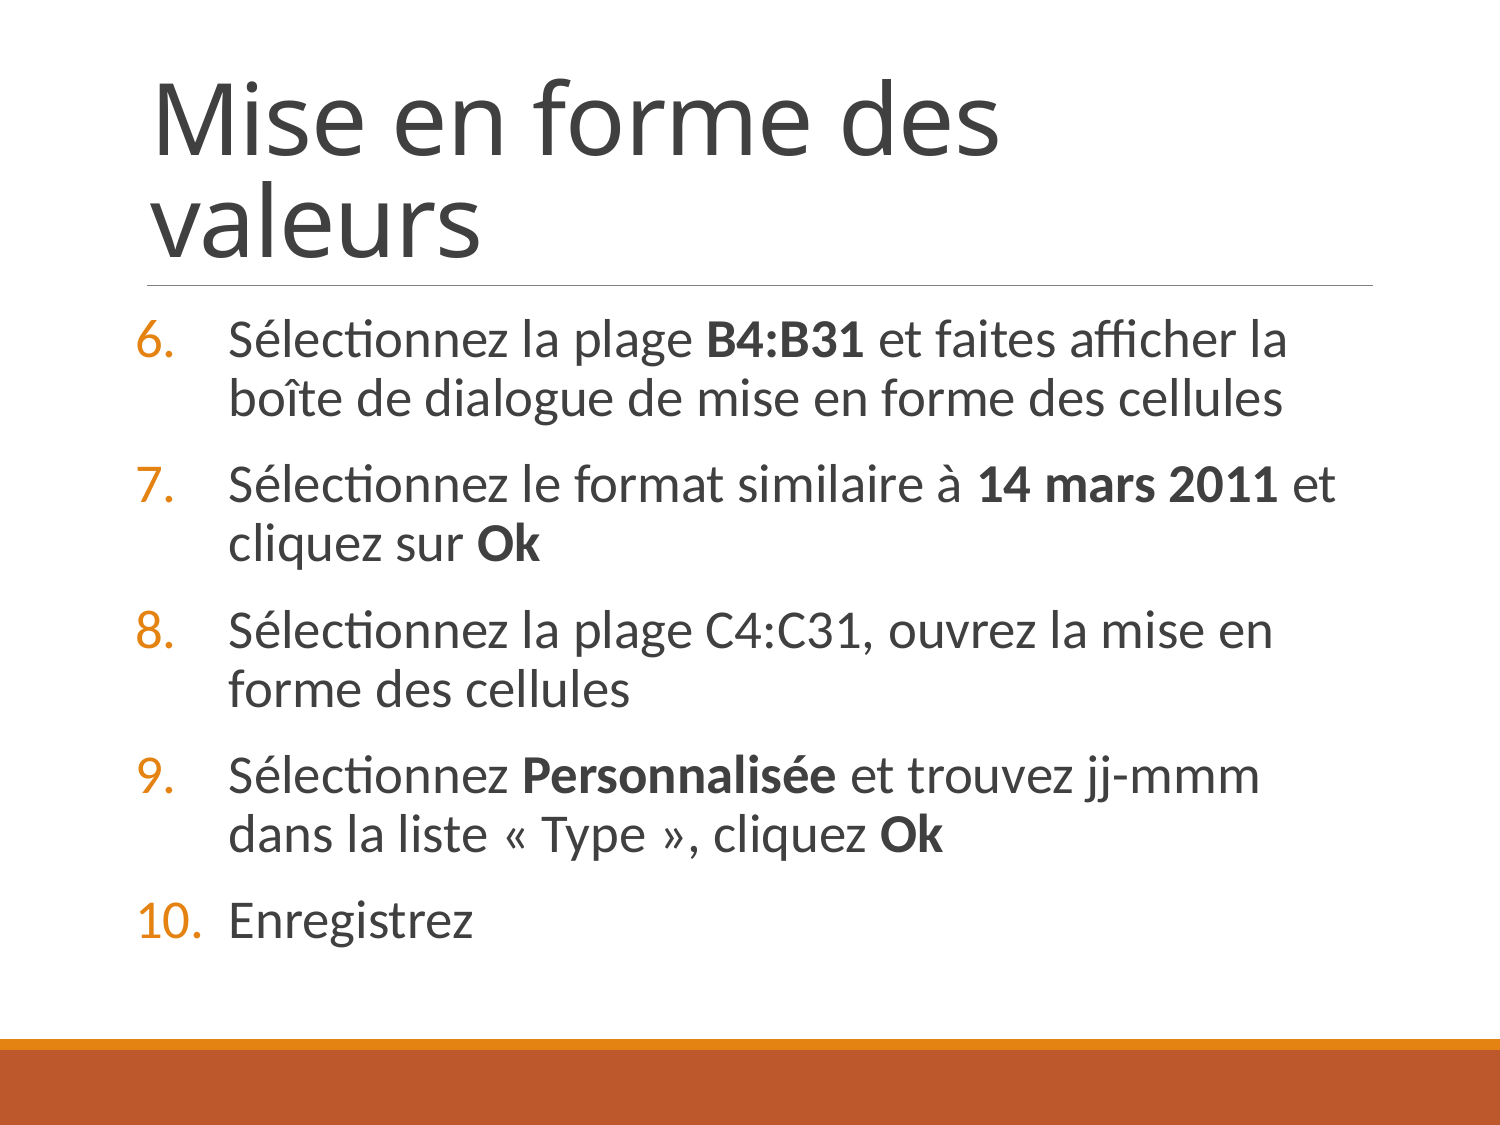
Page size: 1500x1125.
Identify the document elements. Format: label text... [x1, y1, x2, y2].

list Sélectionnez la plage B4:B31 et faites afficher la boîte de dialogue de mise en forme des cellules Sélectionnez le format similaire à 14 mars 2011 et cliquez sur Ok Sélectionnez la plage C4:C31, ouvrez la mise en forme des cellules Sélectionnez Personnalisée et trouvez jj-mmm dans la liste « Type », cliquez Ok Enregistrez [135, 302, 1373, 963]
title Mise en forme des valeurs [135, 47, 1373, 285]
